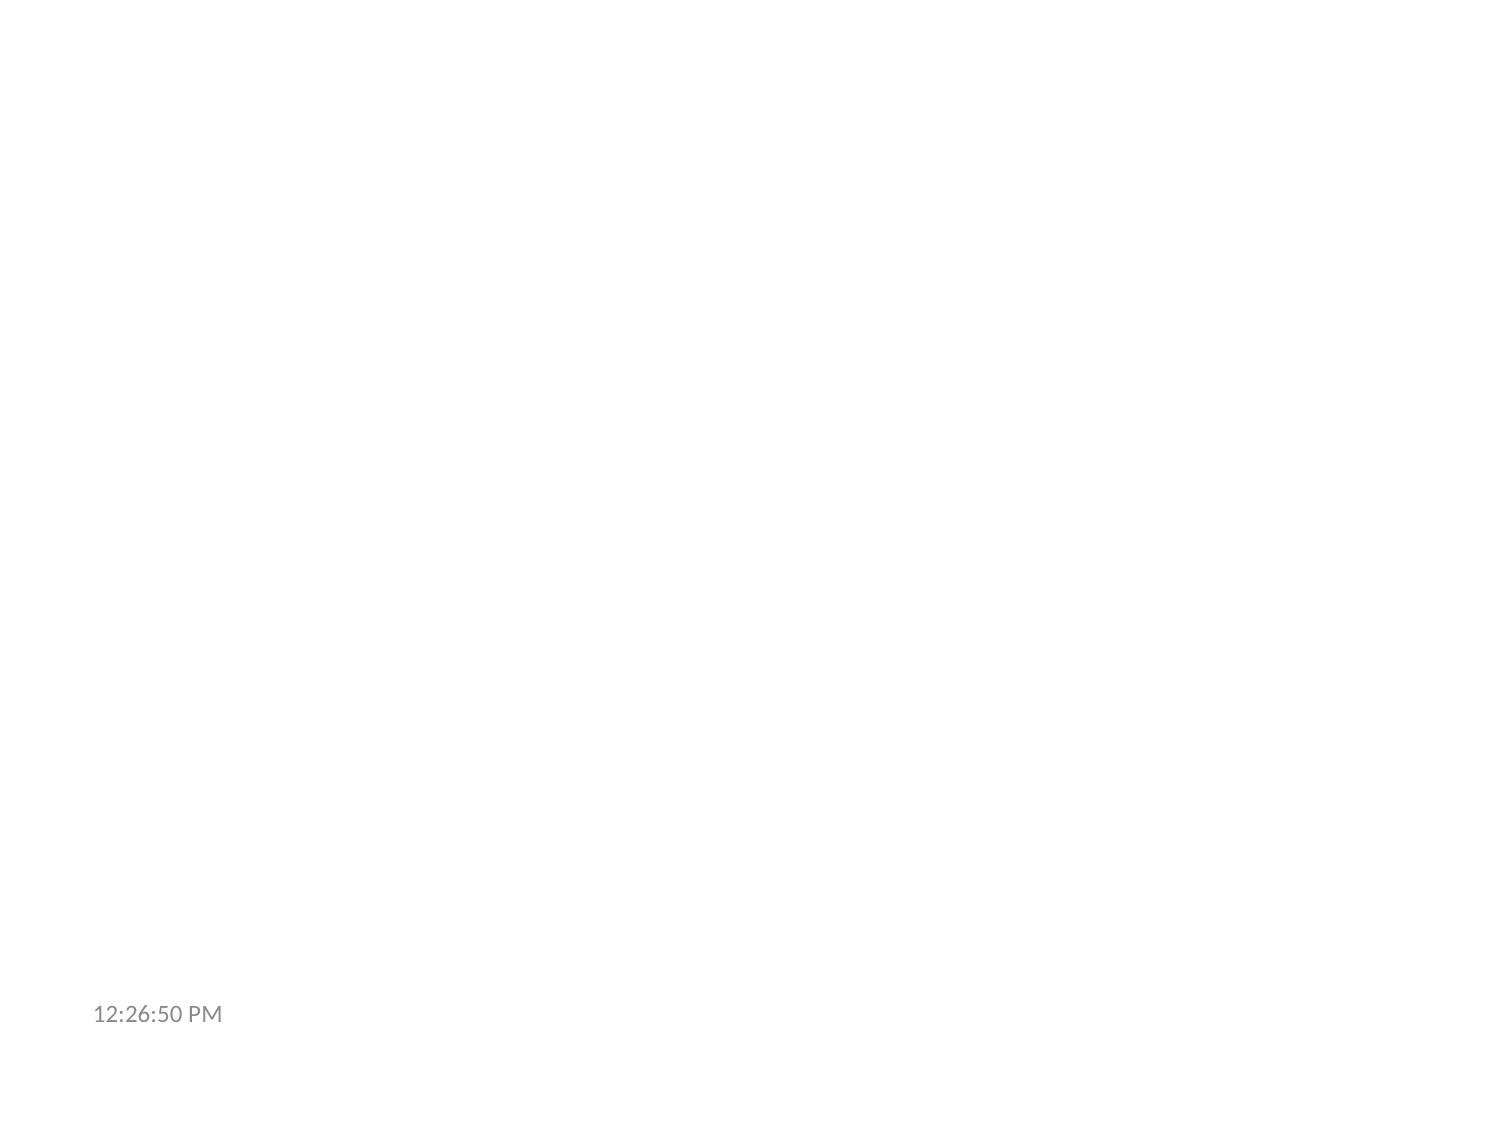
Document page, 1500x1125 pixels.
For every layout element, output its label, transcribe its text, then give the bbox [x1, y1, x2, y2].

text_box 3:35:09 PM [77, 982, 428, 1043]
